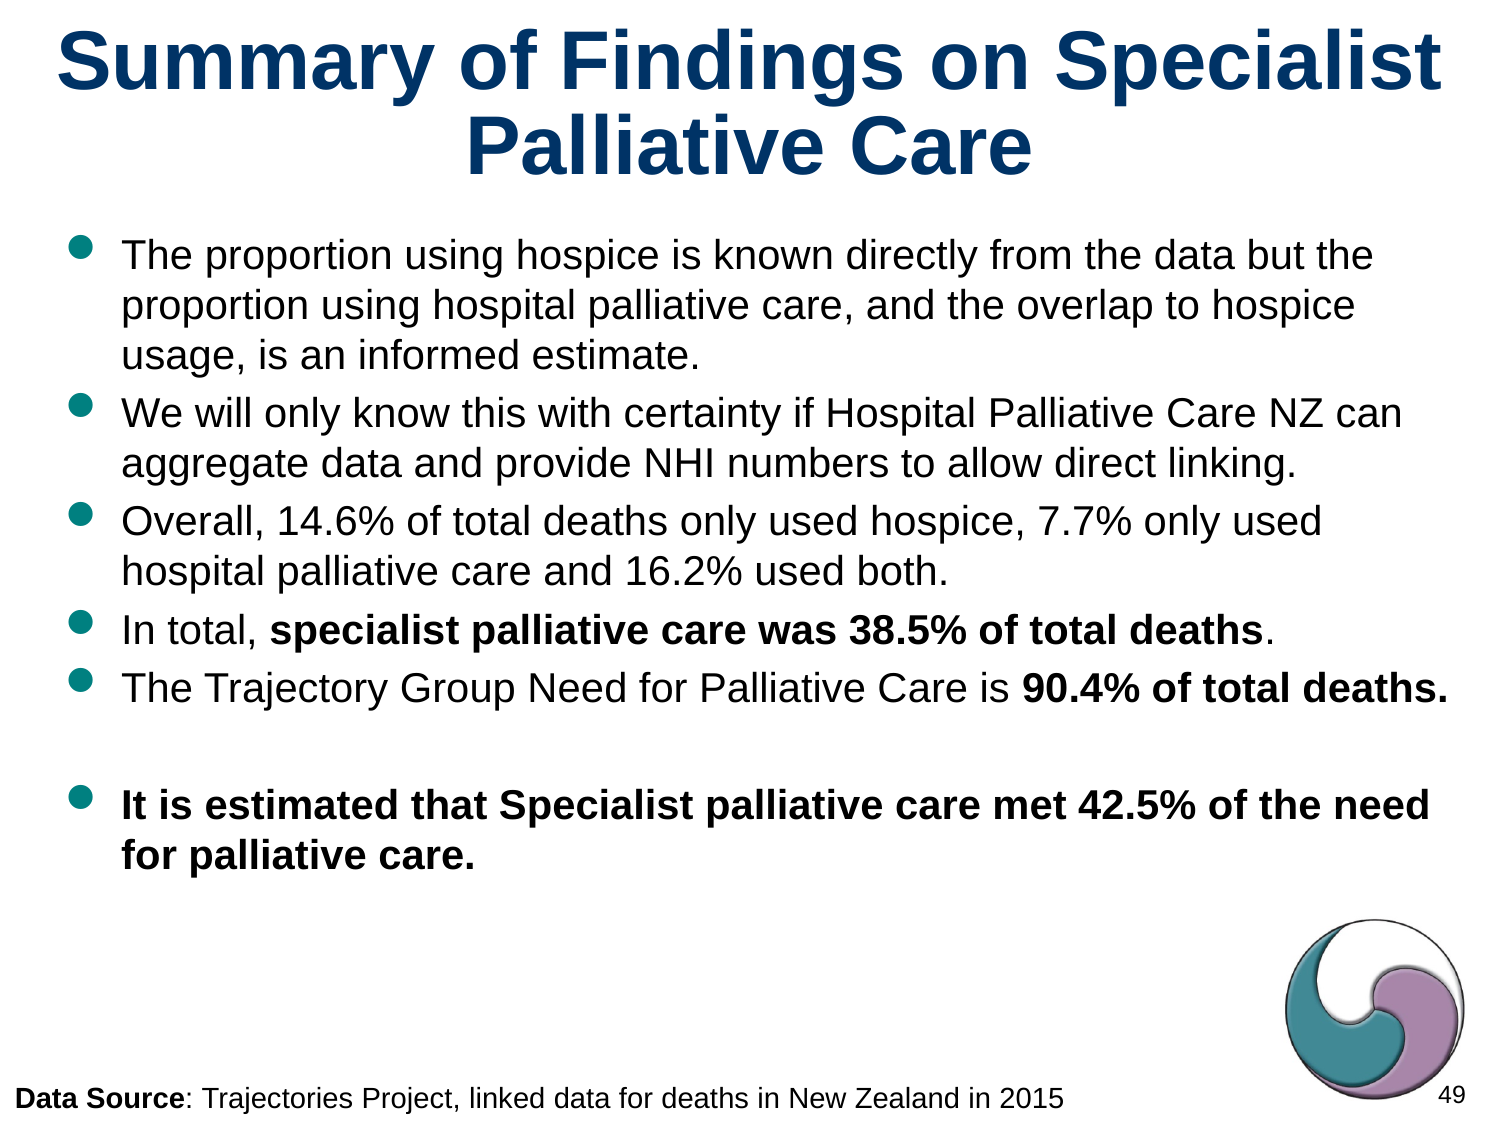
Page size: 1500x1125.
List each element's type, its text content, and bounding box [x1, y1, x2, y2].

title Summary of Findings on Specialist Palliative Care [0, 12, 1500, 200]
text_box Data Source: Trajectories Project, linked data for deaths in New Zealand in 2015 [0, 1071, 1188, 1123]
picture [1455, 1087, 1462, 1095]
picture [1441, 1089, 1447, 1097]
list The proportion using hospice is known directly from the data but the proportion using hospital palliative care, and the overlap to hospice usage, is an informed estimate. We will only know this with certainty if Hospital Palliative Care NZ can aggregate data and provide NHI numbers to allow direct linking. Overall, 14.6% of total deaths only used hospice, 7.7% only used hospital palliative care and 16.2% used both. In total, specialist palliative care was 38.5% of total deaths. The Trajectory Group Need for Palliative Care is 90.4% of total deaths. It is estimated that Specialist palliative care met 42.5% of the need for palliative care. [49, 219, 1471, 1063]
picture [1281, 1063, 1468, 1101]
